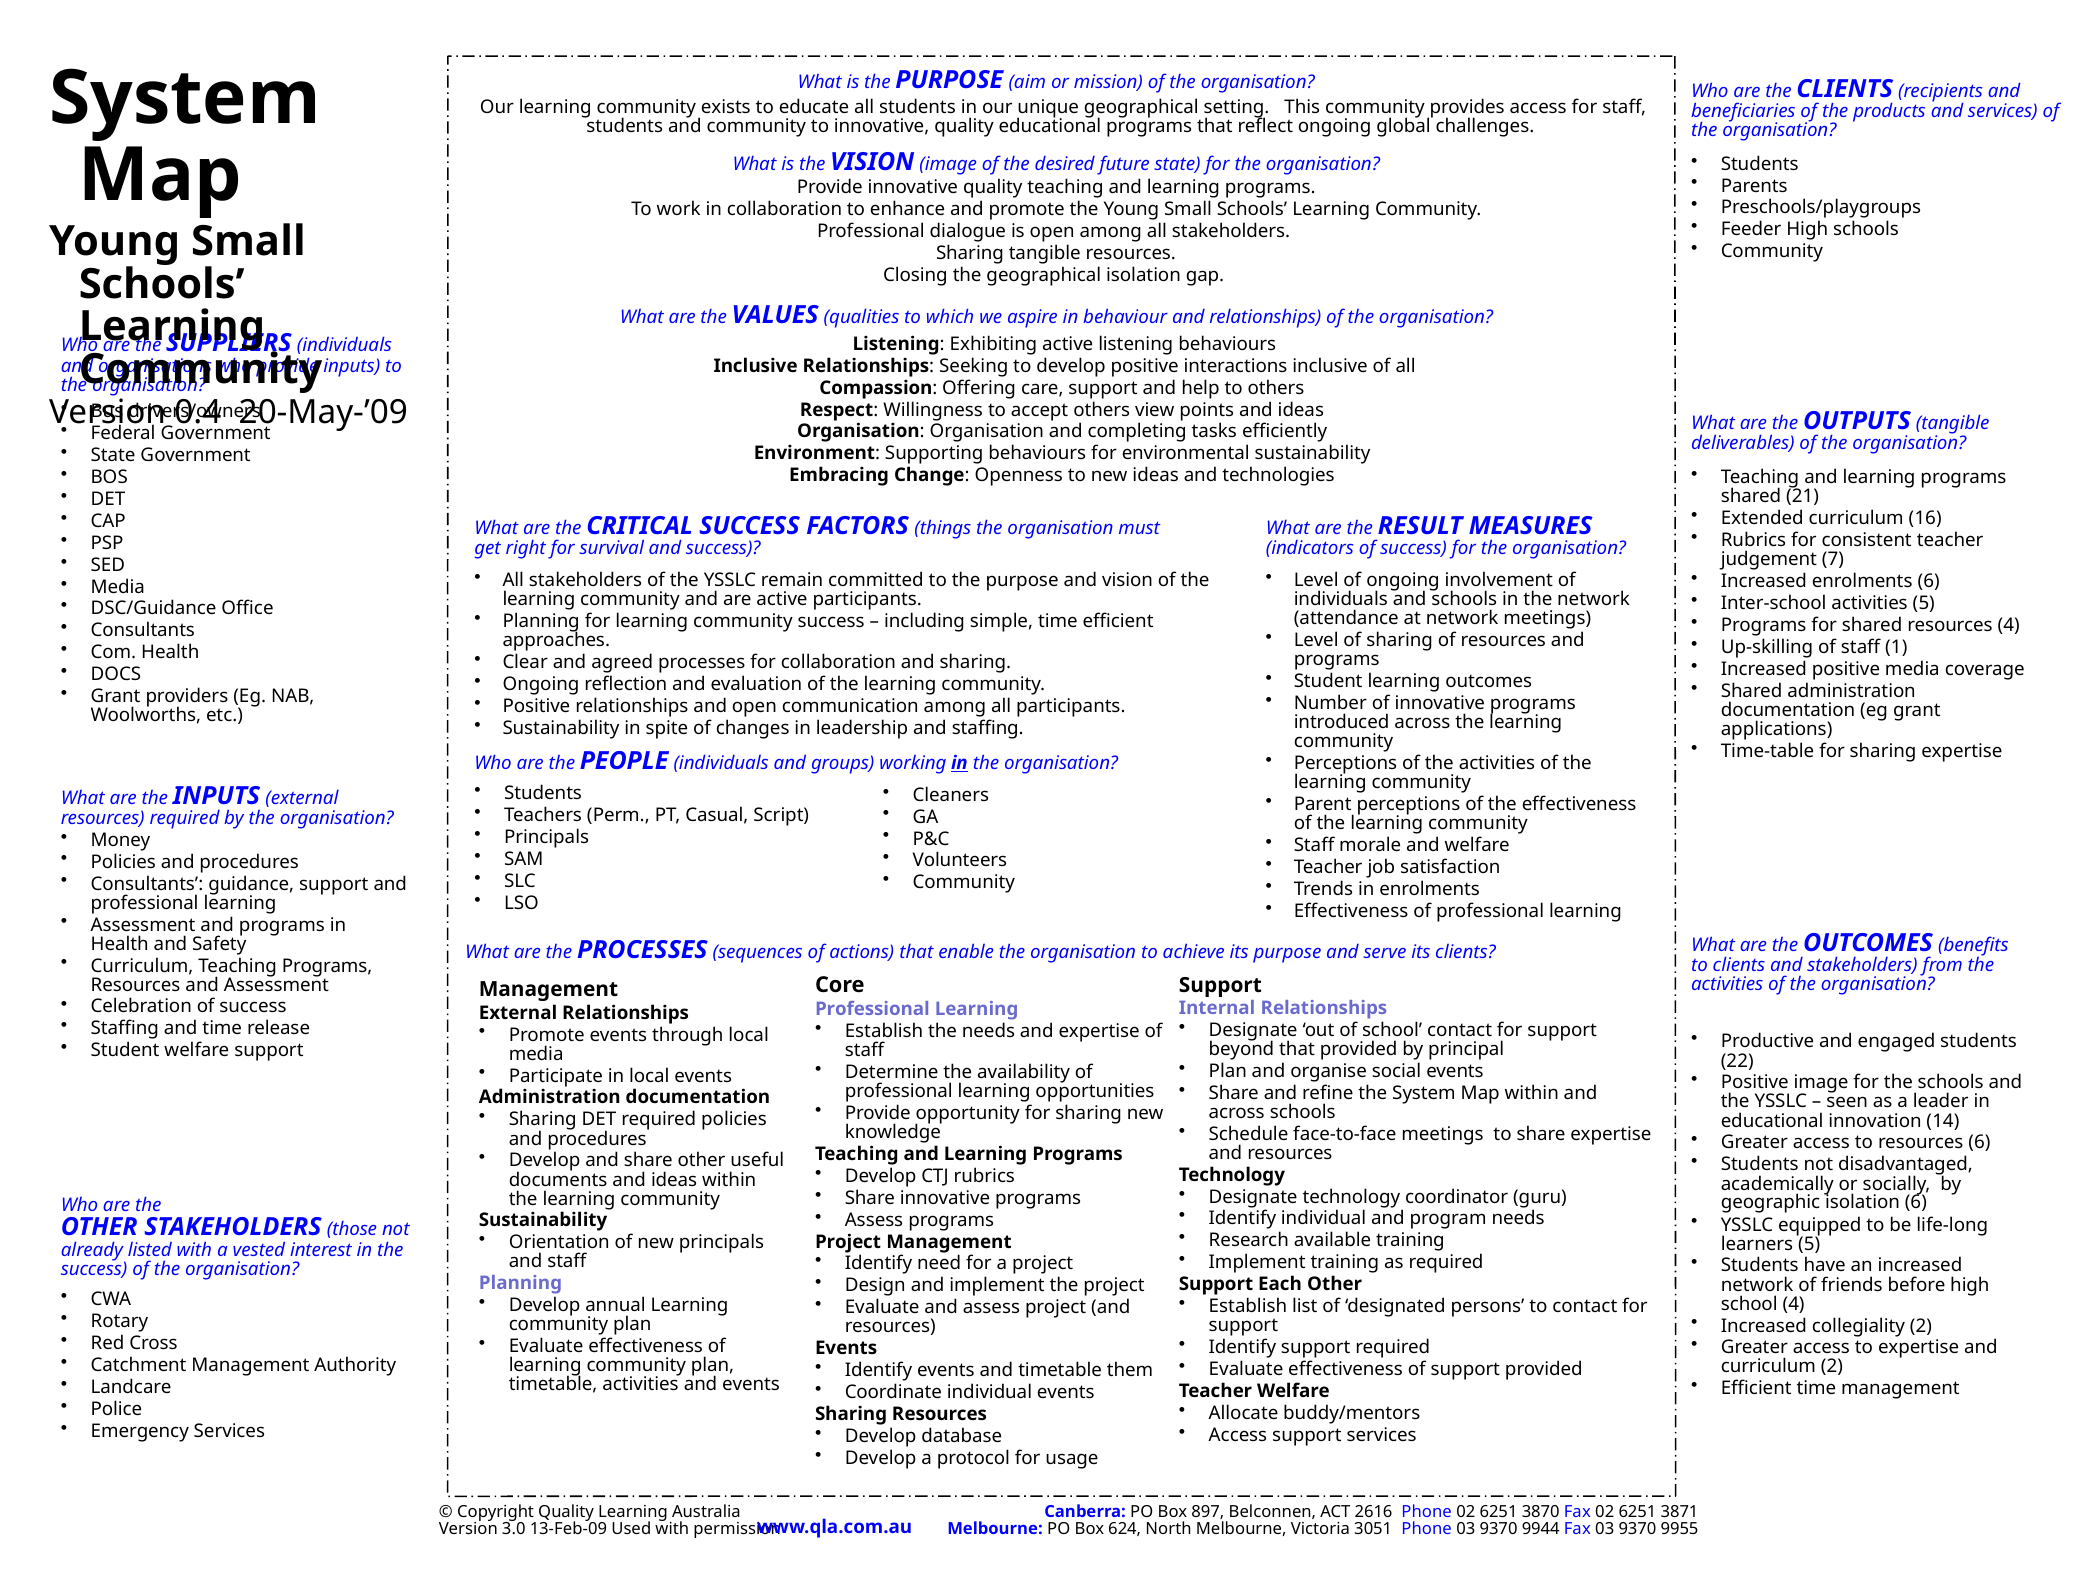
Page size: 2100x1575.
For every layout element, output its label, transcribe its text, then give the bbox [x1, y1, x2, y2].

text_box Teaching and learning programs shared (21) Extended curriculum (16) Rubrics for consistent teacher judgement (7) Increased enrolments (6) Inter-school activities (5) Programs for shared resources (4) Up-skilling of staff (1) Increased positive media coverage Shared administration documentation (eg grant applications) Time-table for sharing expertise [1676, 461, 2054, 769]
text_box What are the OUTPUTS (tangible deliverables) of the organisation? [1676, 401, 2031, 461]
text_box CWA Rotary Red Cross Catchment Management Authority Landcare Police Emergency Services [45, 1287, 424, 1449]
text_box What is the VISION (image of the desired future state) for the organisation? [447, 142, 1665, 184]
text_box System Map Young Small Schools’ Learning Community Version 0.4 20-May-’09 [34, 55, 447, 439]
text_box © Copyright Quality Learning Australia Version 3.0 13-Feb-09 Used with permission [423, 1496, 902, 1546]
text_box www.qla.com.au [742, 1511, 987, 1546]
text_box [447, 56, 1676, 1496]
text_box Bus drivers/owners Federal Government State Government BOS DET CAP PSP SED Media DSC/Guidance Office Consultants Com. Health DOCS Grant providers (Eg. NAB, Woolworths, etc.) [45, 439, 424, 733]
text_box What are the VALUES (qualities to which we aspire in behaviour and relationships) of the organisation? [453, 295, 1659, 336]
text_box Productive and engaged students (22) Positive image for the schools and the YSSLC – seen as a leader in educational innovation (14) Greater access to resources (6) Students not disadvantaged, academically or socially, by geographic isolation (6) YSSLC equipped to be life-long learners (5) Students have an increased network of friends before high school (4) Increased collegiality (2) Greater access to expertise and curriculum (2) Efficient time management [1676, 1025, 2054, 1407]
text_box Core Professional Learning Establish the needs and expertise of staff Determine the availability of professional learning opportunities Provide opportunity for sharing new knowledge Teaching and Learning Programs Develop CTJ rubrics Share innovative programs Assess programs Project Management Identify need for a project Design and implement the project Evaluate and assess project (and resources) Events Identify events and timetable them Coordinate individual events Sharing Resources Develop database Develop a protocol for usage [800, 967, 1187, 1476]
text_box Who are the OTHER STAKEHOLDERS (those not already listed with a vested interest in the success) of the organisation? [45, 1188, 436, 1287]
text_box What are the PROCESSES (sequences of actions) that enable the organisation to achieve its purpose and serve its clients? [450, 930, 1676, 971]
text_box Who are the PEOPLE (individuals and groups) working in the organisation? [459, 741, 1298, 782]
text_box Who are the CLIENTS (recipients and beneficiaries of the products and services) of the organisation? [1675, 69, 2077, 148]
text_box Money Policies and procedures Consultants’: guidance, support and professional learning Assessment and programs in Health and Safety Curriculum, Teaching Programs, Resources and Assessment Celebration of success Staffing and time release Student welfare support [45, 836, 424, 1069]
text_box What are the OUTCOMES (benefits to clients and stakeholders) from the activities of the organisation? [1676, 923, 2031, 1002]
text_box What are the CRITICAL SUCCESS FACTORS (things the organisation must get right for survival and success)? [459, 506, 1204, 567]
text_box What are the INPUTS (external resources) required by the organisation? [45, 776, 424, 836]
text_box What are the RESULT MEASURES (indicators of success) for the organisation? [1250, 506, 1664, 567]
text_box What is the PURPOSE (aim or mission) of the organisation? [660, 60, 1452, 102]
text_box Management External Relationships Promote events through local media Participate in local events Administration documentation Sharing DET required policies and procedures Develop and share other useful documents and ideas within the learning community Sustainability Orientation of new principals and staff Planning Develop annual Learning community plan Evaluate effectiveness of learning community plan, timetable, activities and events [464, 972, 804, 1425]
text_box Students Parents Preschools/playgroups Feeder High schools Community [1676, 148, 2031, 270]
text_box Cleaners GA P&C Volunteers Community [867, 778, 1172, 901]
text_box Canberra: PO Box 897, Belconnen, ACT 2616 Phone 02 6251 3870 Fax 02 6251 3871 Melbourne: PO Box 624, North Melbourne, Victoria 3051 Phone 03 9370 9944 Fax 03 9370 9955 [902, 1496, 1714, 1546]
text_box Support Internal Relationships Designate ‘out of school’ contact for support beyond that provided by principal Plan and organise social events Share and refine the System Map within and across schools Schedule face-to-face meetings to share expertise and resources Technology Designate technology coordinator (guru) Identify individual and program needs Research available training Implement training as required Support Each Other Establish list of ‘designated persons’ to contact for support Identify support required Evaluate effectiveness of support provided Teacher Welfare Allocate buddy/mentors Access support services [1187, 967, 1671, 1453]
